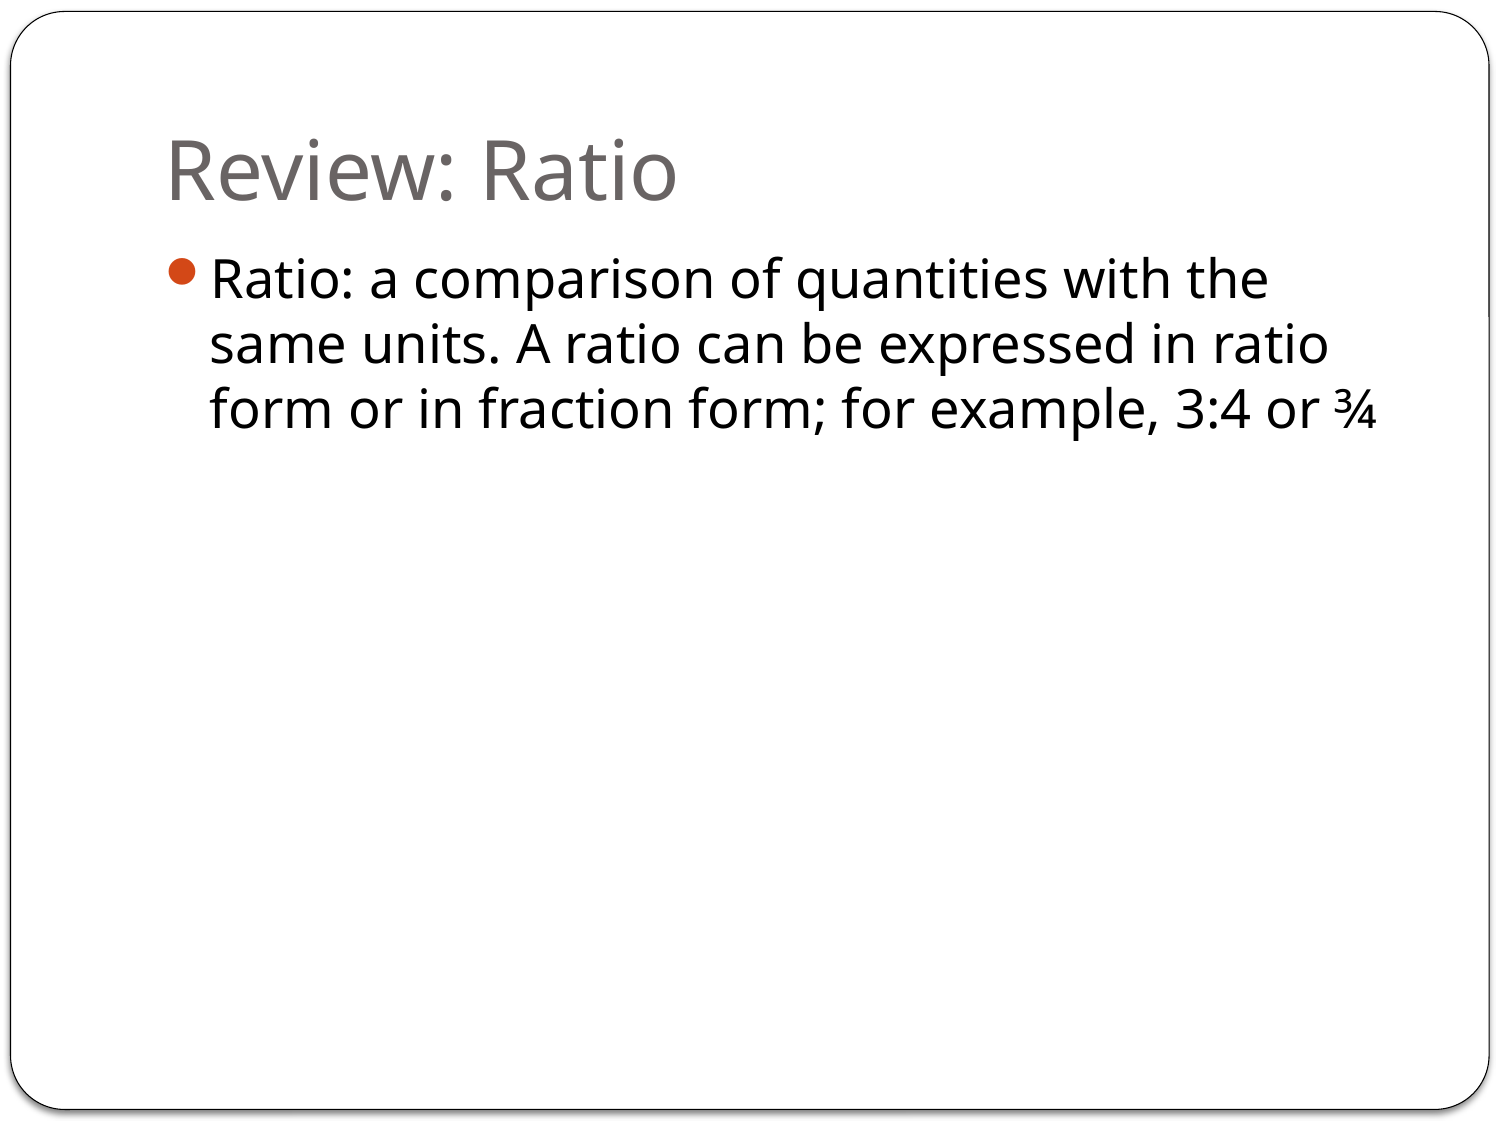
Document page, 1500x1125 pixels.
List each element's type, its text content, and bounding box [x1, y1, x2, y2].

title Review: Ratio [150, 45, 1425, 233]
list Ratio: a comparison of quantities with the same units. A ratio can be expressed in ratio form or in fraction form; for example, 3:4 or ¾ [150, 237, 1425, 988]
